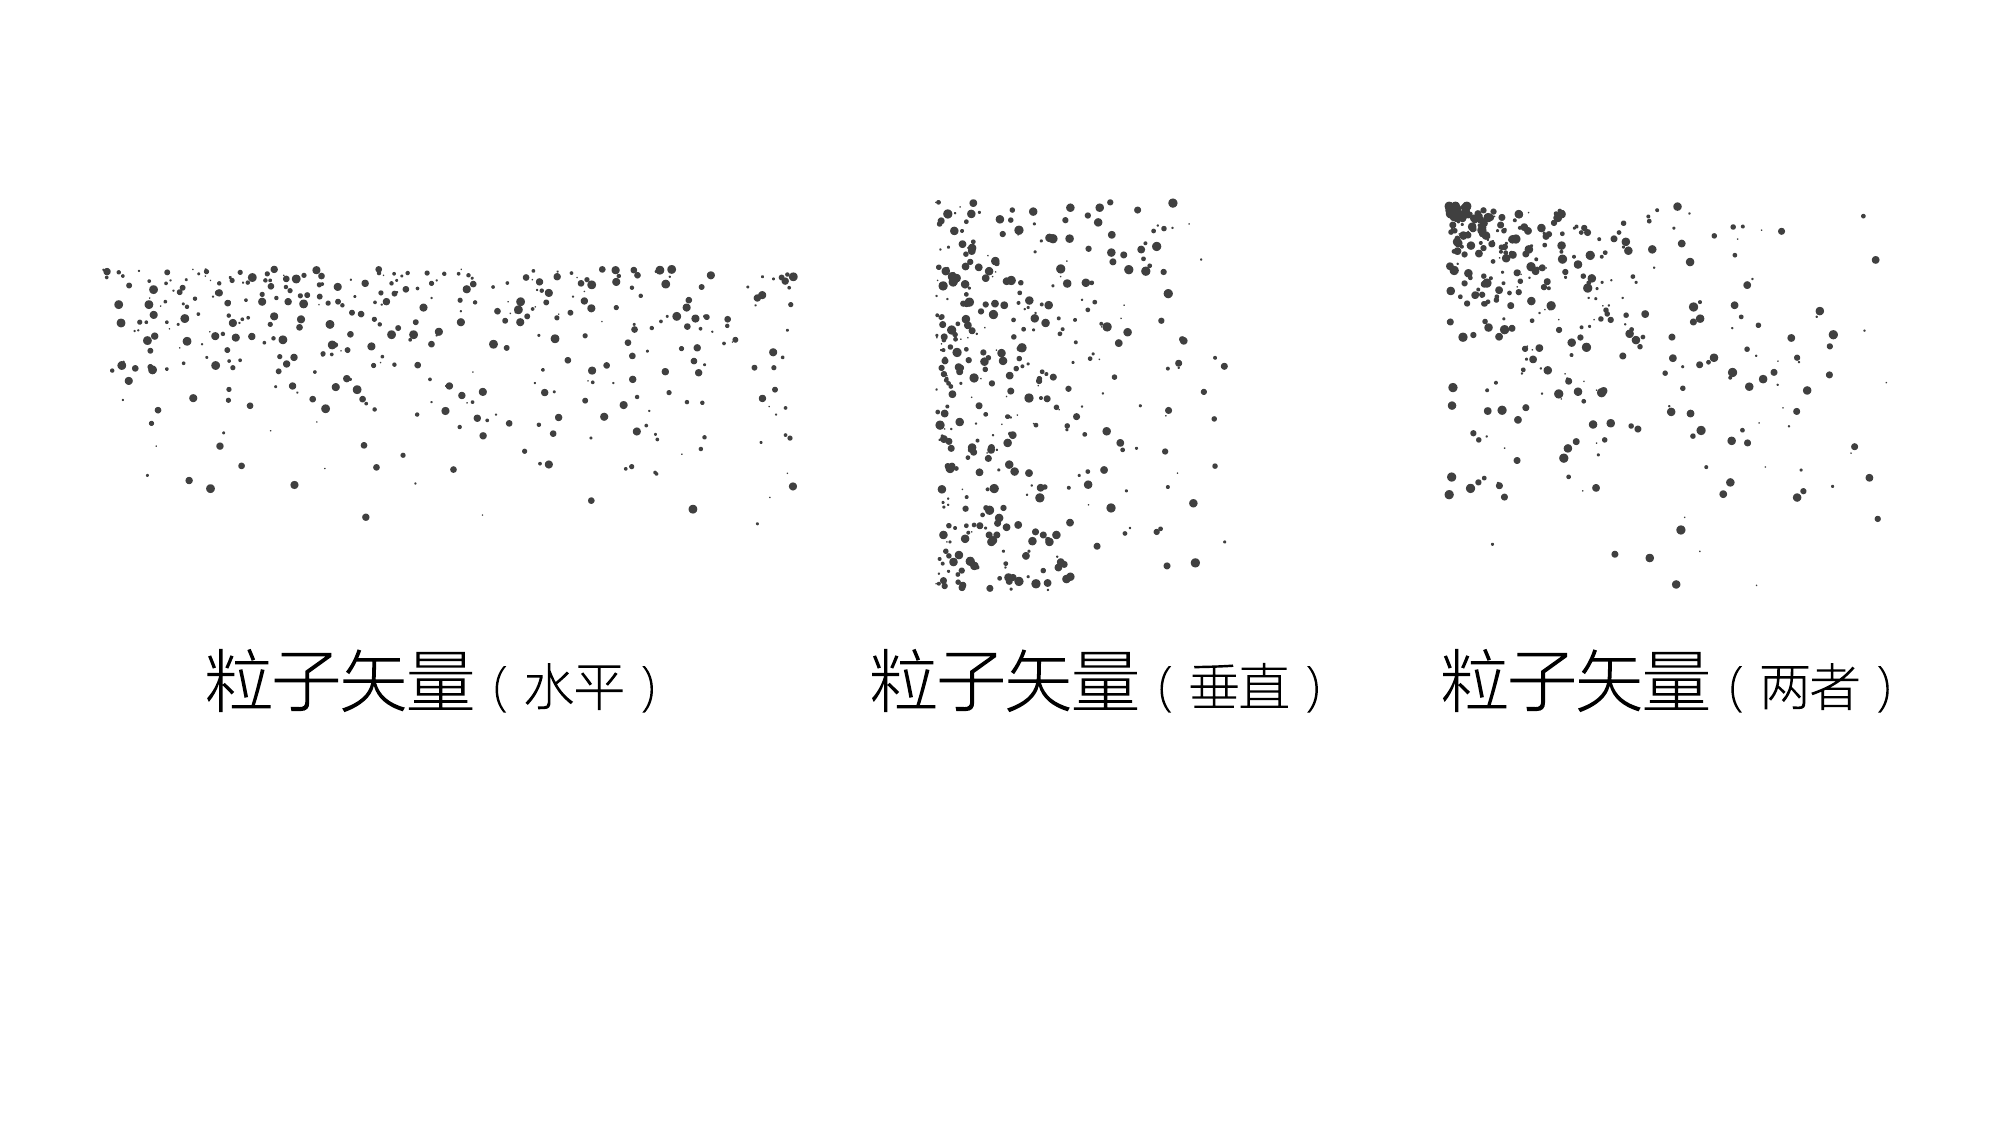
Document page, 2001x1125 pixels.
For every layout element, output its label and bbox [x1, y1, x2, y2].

text_box [1442, 201, 1889, 713]
text_box [102, 264, 798, 713]
text_box [872, 198, 1318, 713]
